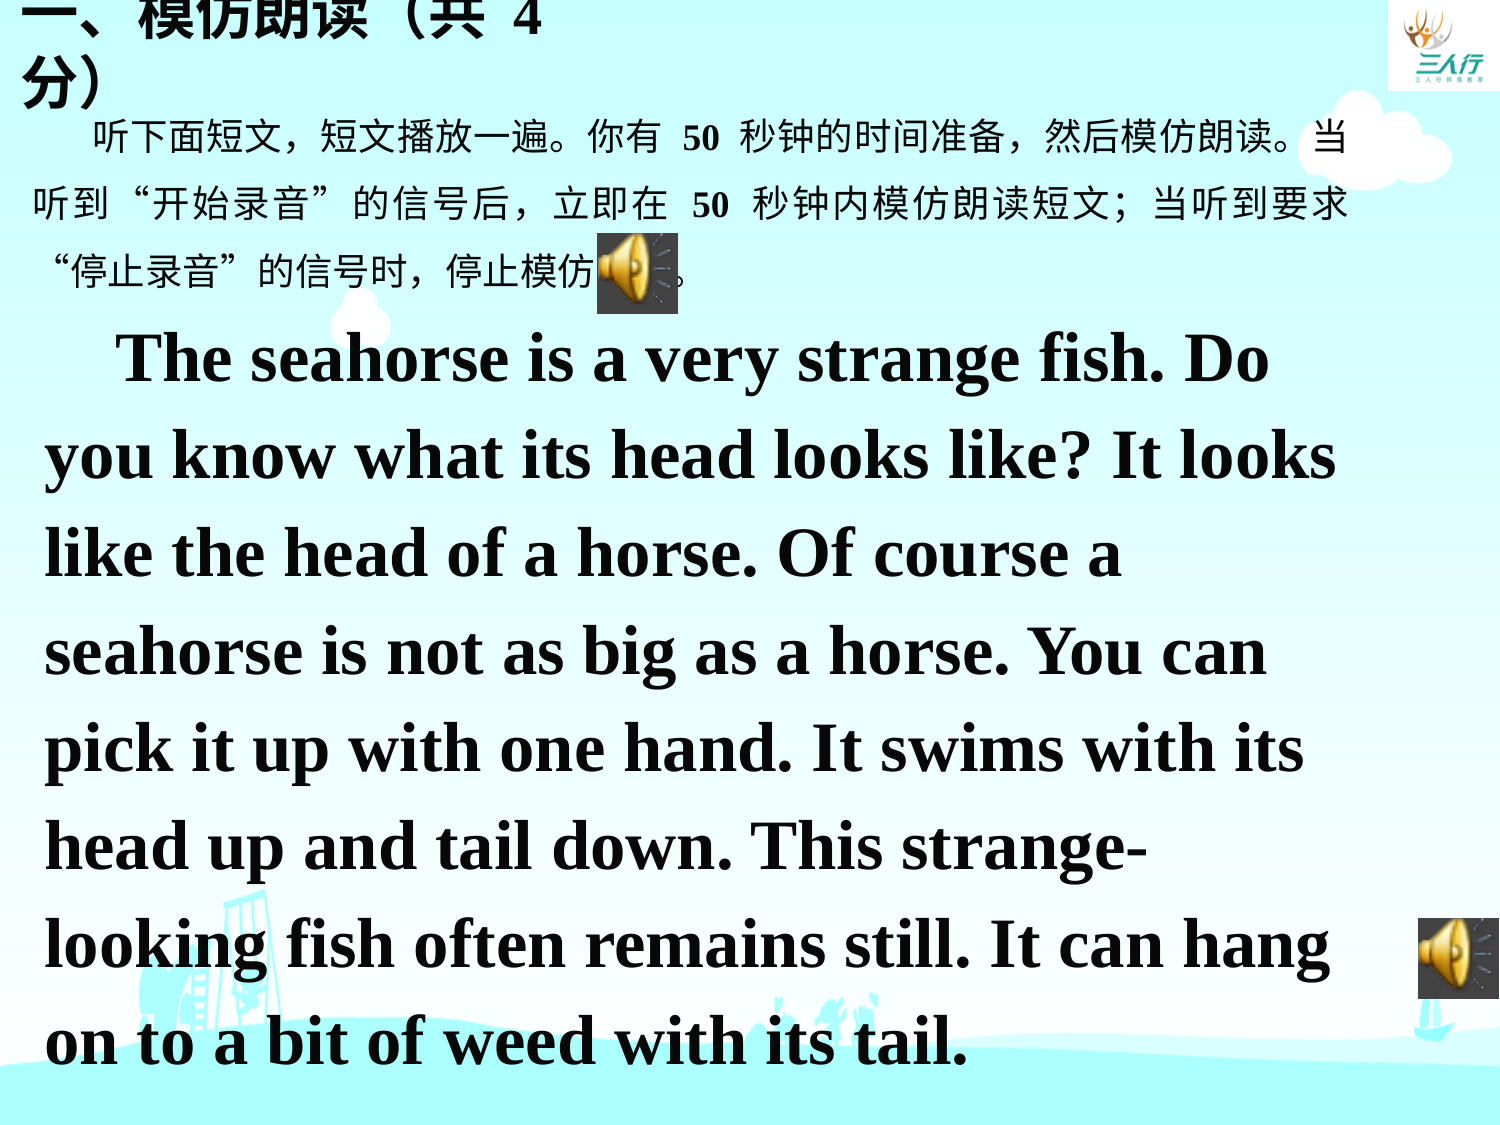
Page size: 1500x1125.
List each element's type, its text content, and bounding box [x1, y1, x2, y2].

picture [596, 231, 680, 315]
text_box The seahorse is a very strange fish. Do you know what its head looks like? It looks like the head of a horse. Of course a seahorse is not as big as a horse. You can pick it up with one hand. It swims with its head up and tail down. This strange-looking fish often remains still. It can hang on to a bit of weed with its tail. [29, 297, 1388, 1079]
list 听下面短文，短文播放一遍。你有 50 秒钟的时间准备，然后模仿朗读。当听到“开始录音”的信号后，立即在 50 秒钟内模仿朗读短文；当听到要求 “停止录音”的信号时，停止模仿朗读。 [17, 90, 1365, 303]
title 一、模仿朗读（共 4 分） [5, 7, 685, 86]
picture [1416, 916, 1500, 1001]
picture [1387, 0, 1500, 91]
